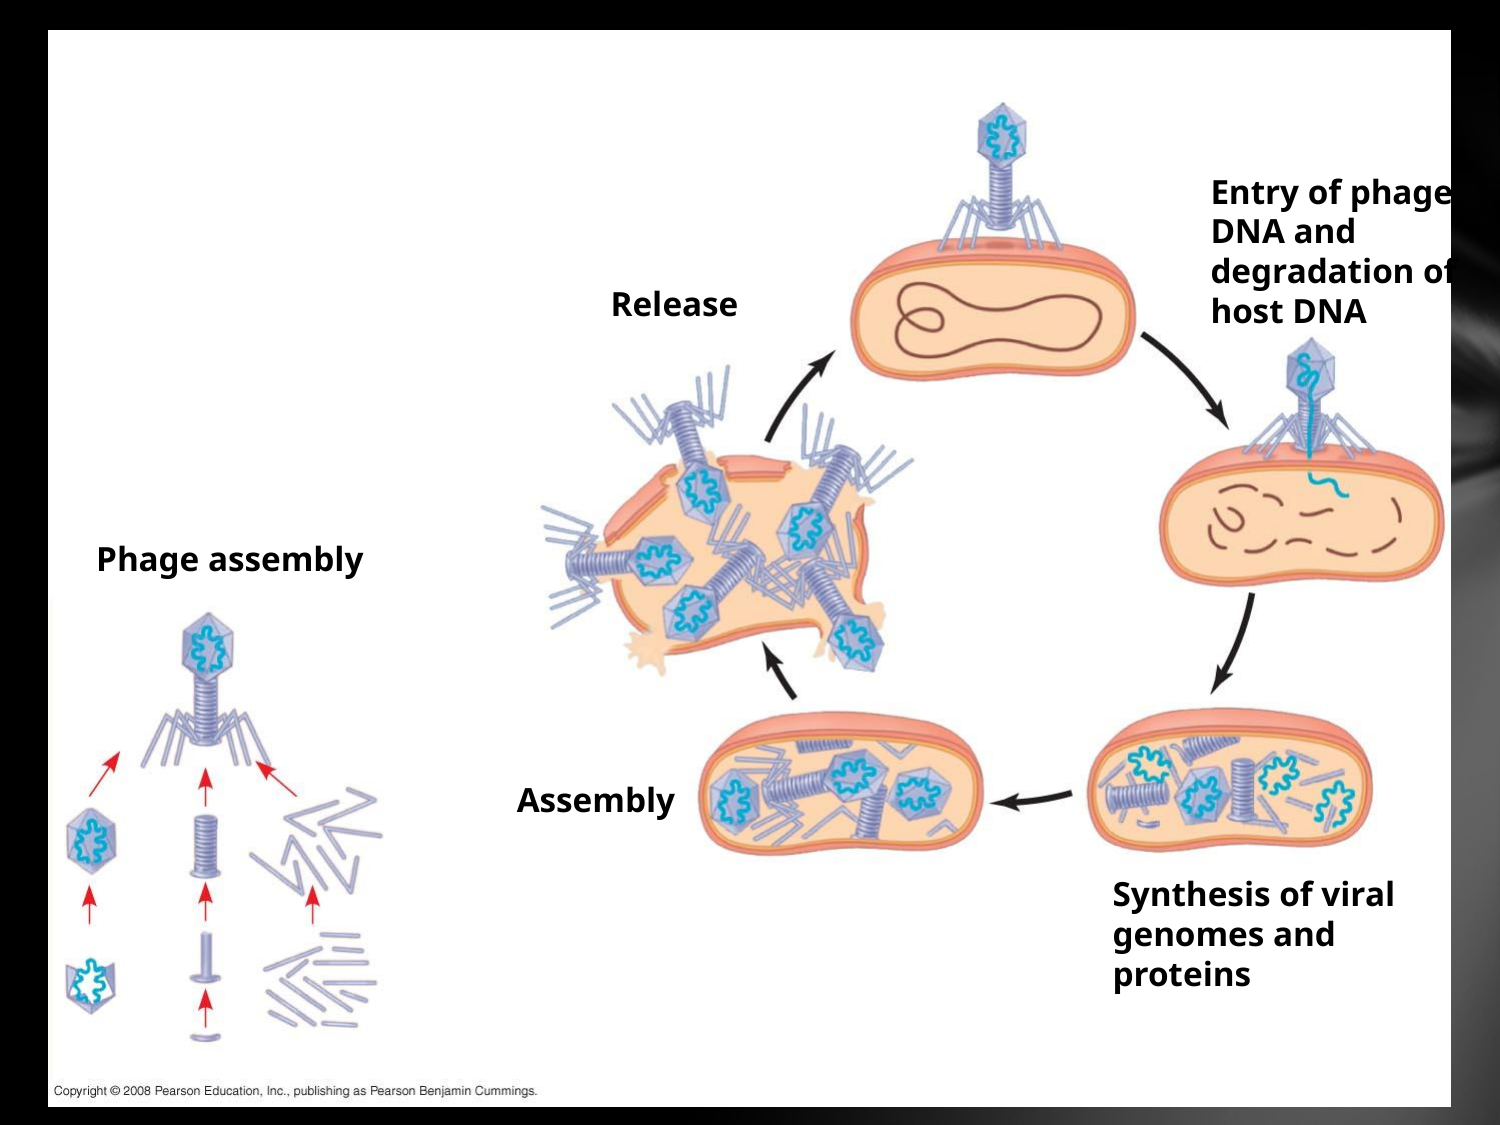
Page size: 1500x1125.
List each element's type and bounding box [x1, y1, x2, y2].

picture [48, 30, 1452, 1107]
